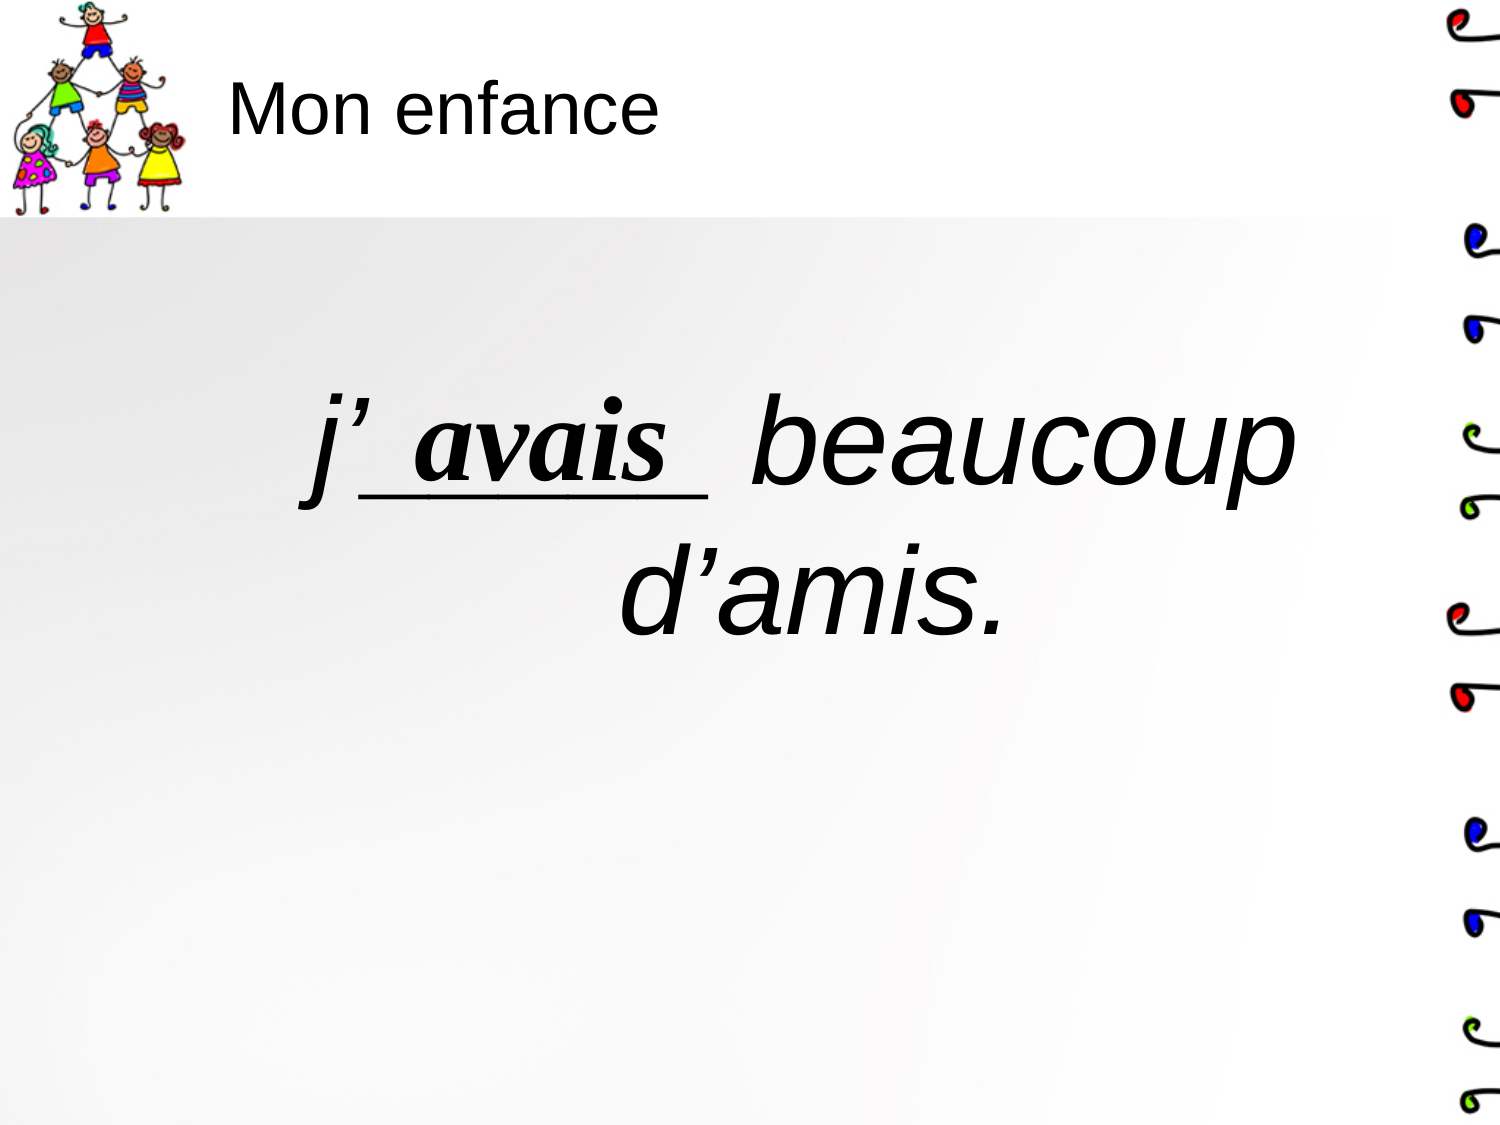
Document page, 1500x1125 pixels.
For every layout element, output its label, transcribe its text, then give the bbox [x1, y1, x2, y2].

title Mon enfance [212, 16, 1463, 192]
picture [0, 0, 1500, 1125]
list j’_____ beaucoup d’amis. [112, 352, 1500, 1125]
text_box avais [399, 352, 725, 550]
